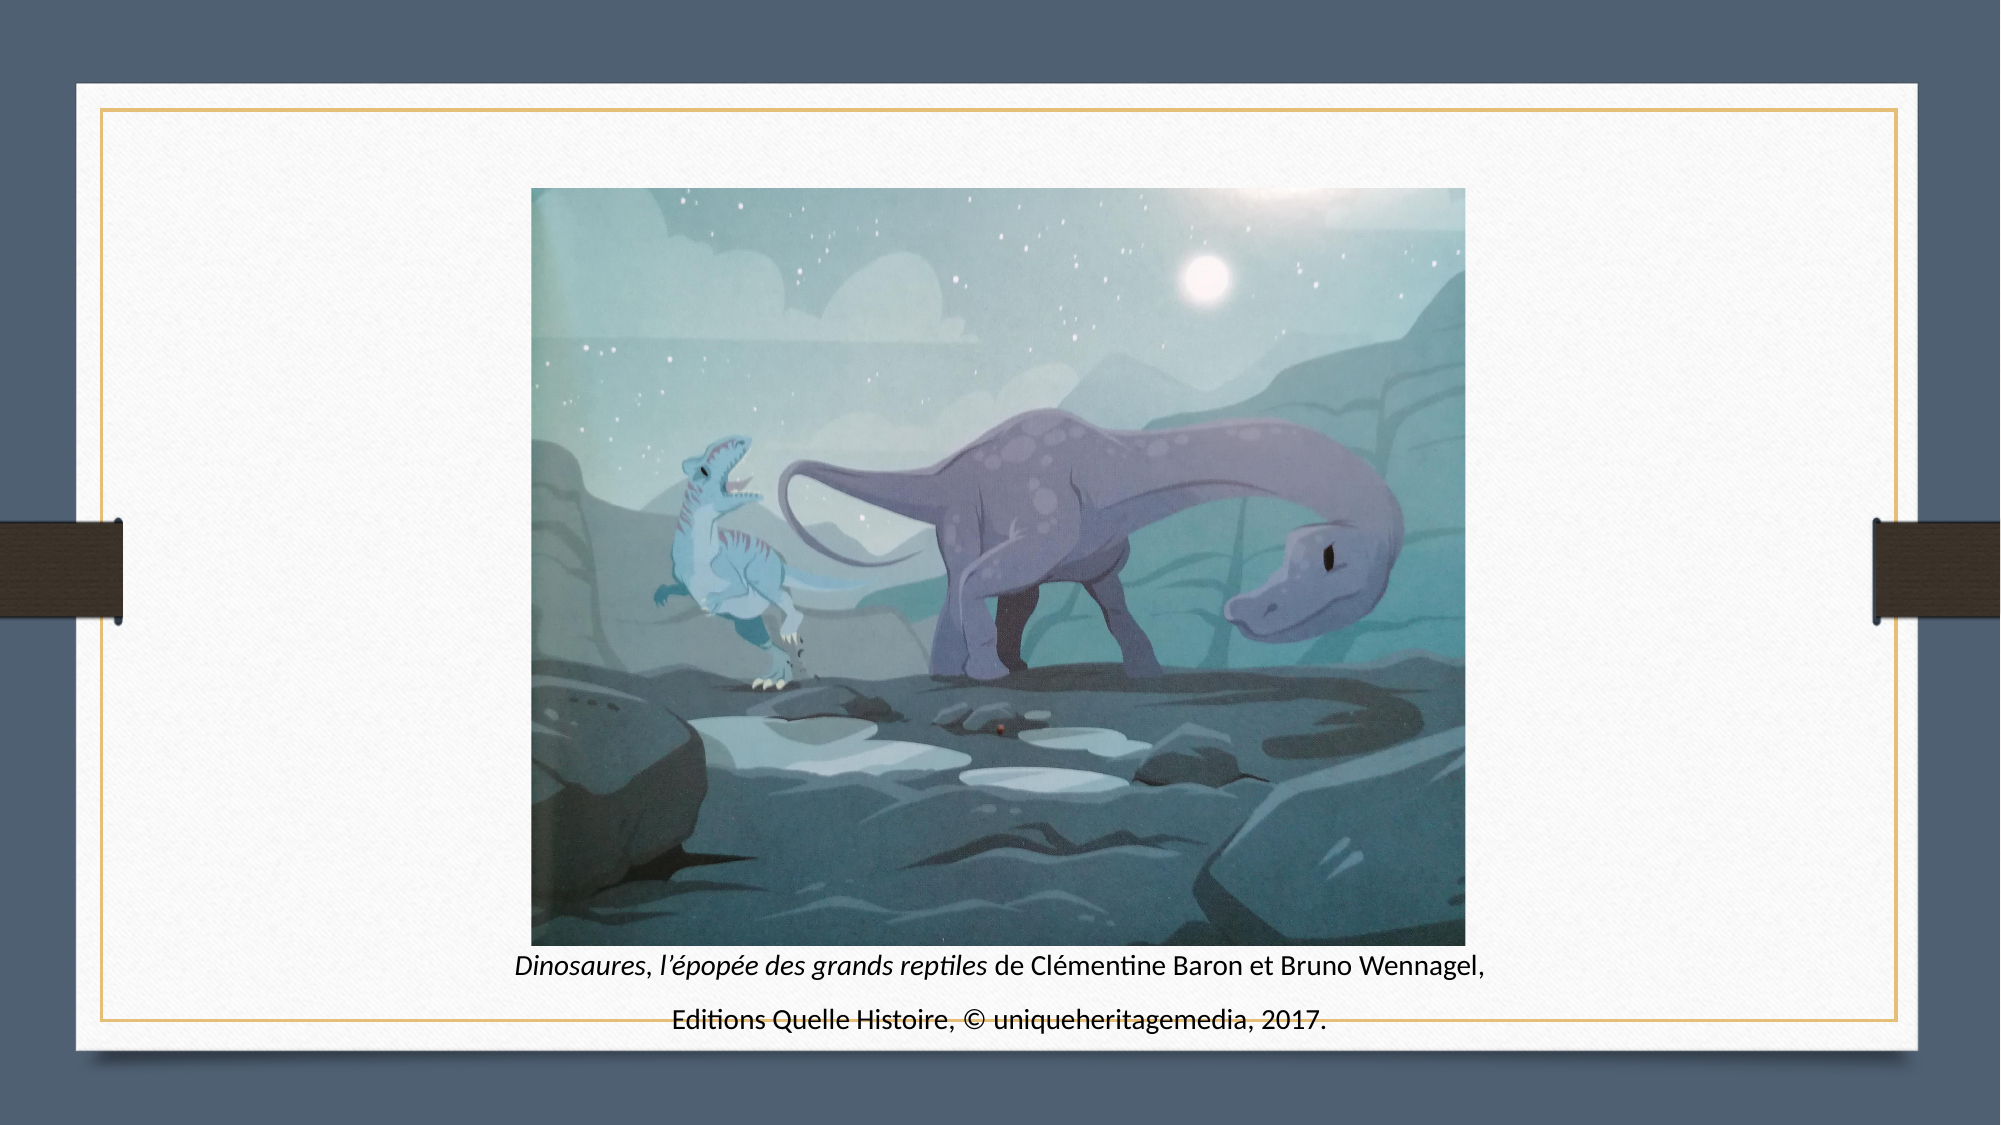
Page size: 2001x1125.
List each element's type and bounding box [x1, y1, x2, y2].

text_box [0, 0, 2000, 520]
picture [0, 0, 2001, 1125]
